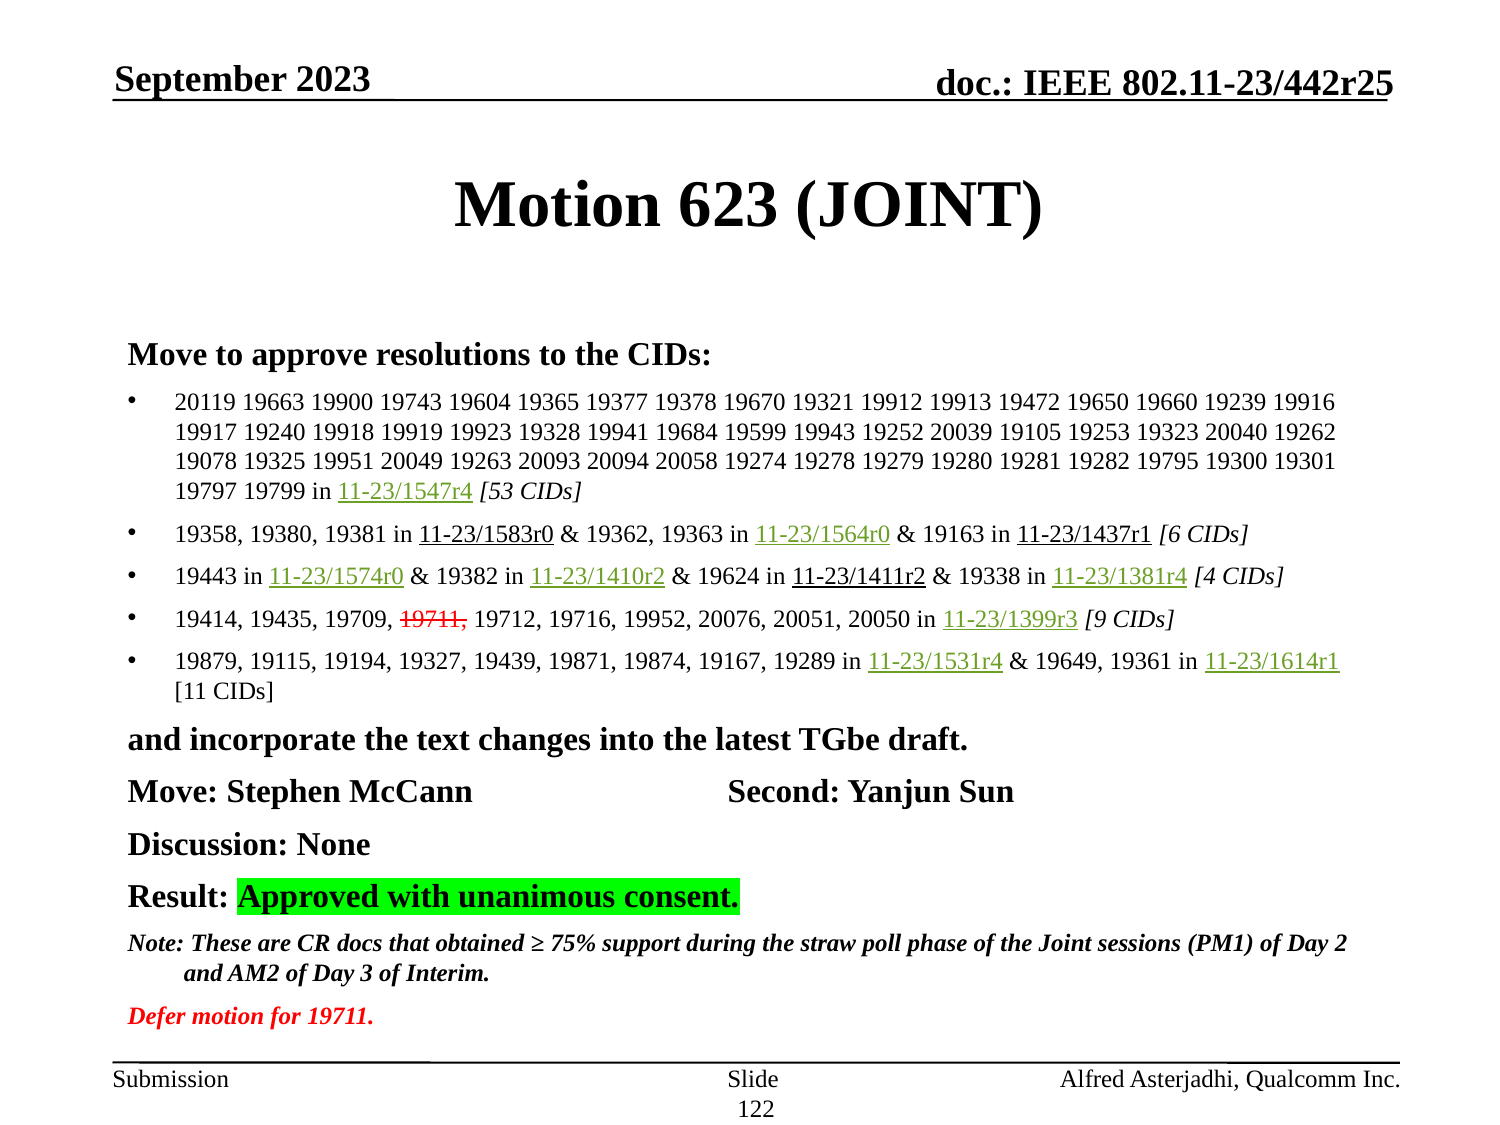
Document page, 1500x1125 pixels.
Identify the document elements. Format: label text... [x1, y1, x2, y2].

title Motion 623 (JOINT) [112, 112, 1388, 288]
list Move to approve resolutions to the CIDs: 20119 19663 19900 19743 19604 19365 19377 19378 19670 19321 19912 19913 19472 19650 19660 19239 19916 19917 19240 19918 19919 19923 19328 19941 19684 19599 19943 19252 20039 19105 19253 19323 20040 19262 19078 19325 19951 20049 19263 20093 20094 20058 19274 19278 19279 19280 19281 19282 19795 19300 19301 19797 19799 in 11-23/1547r4 [53 CIDs] 19358, 19380, 19381 in 11-23/1583r0 & 19362, 19363 in 11-23/1564r0 & 19163 in 11-23/1437r1 [6 CIDs] 19443 in 11-23/1574r0 & 19382 in 11-23/1410r2 & 19624 in 11-23/1411r2 & 19338 in 11-23/1381r4 [4 CIDs] 19414, 19435, 19709, 19711, 19712, 19716, 19952, 20076, 20051, 20050 in 11-23/1399r3 [9 CIDs] 19879, 19115, 19194, 19327, 19439, 19871, 19874, 19167, 19289 in 11-23/1531r4 & 19649, 19361 in 11-23/1614r1 [11 CIDs] and incorporate the text changes into the latest TGbe draft. Move: Stephen McCann Second: Yanjun Sun Discussion: None Result: Approved with unanimous consent. Note: These are CR docs that obtained ≥ 75% support during the straw poll phase of the Joint sessions (PM1) of Day 2 and AM2 of Day 3 of Interim. Defer motion for 19711. [112, 324, 1388, 1063]
footer Alfred Asterjadhi, Qualcomm Inc. [878, 1061, 1402, 1093]
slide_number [114, 54, 423, 100]
slide_number Slide 122 [712, 1061, 800, 1123]
